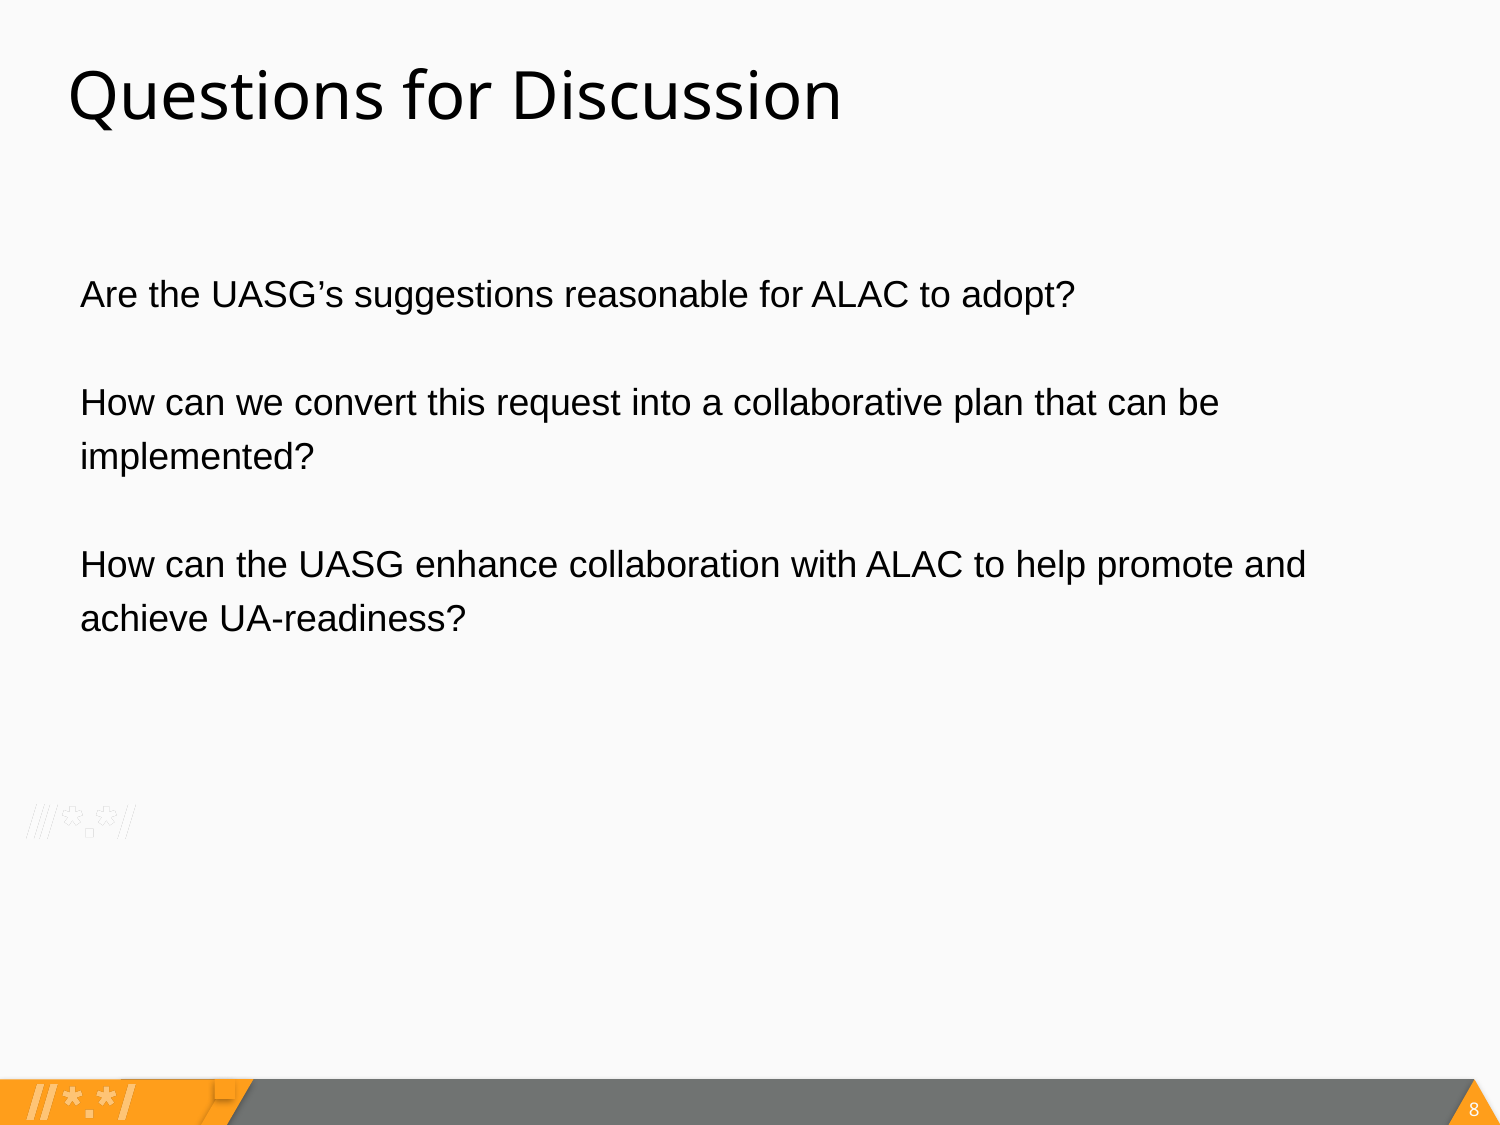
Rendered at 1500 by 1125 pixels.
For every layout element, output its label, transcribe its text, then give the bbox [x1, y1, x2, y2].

text_box Are the UASG’s suggestions reasonable for ALAC to adopt? How can we convert this request into a collaborative plan that can be implemented? How can the UASG enhance collaboration with ALAC to help promote and achieve UA-readiness? [65, 253, 1387, 647]
title Questions for Discussion [52, 45, 1439, 233]
